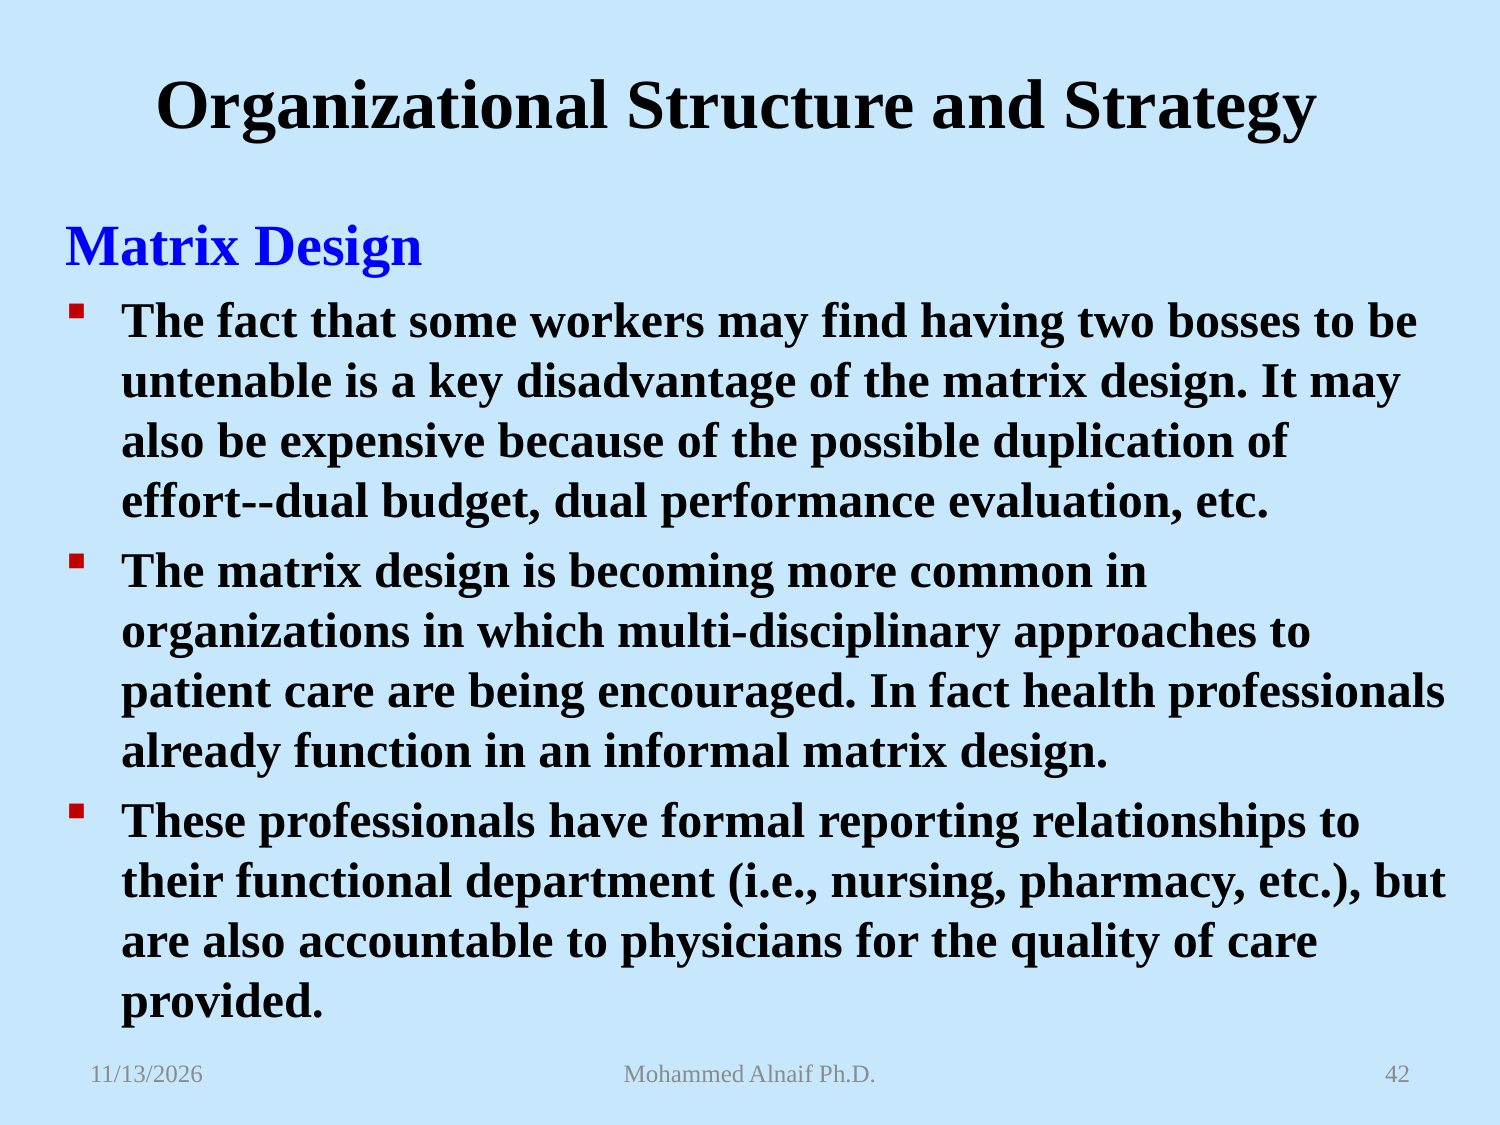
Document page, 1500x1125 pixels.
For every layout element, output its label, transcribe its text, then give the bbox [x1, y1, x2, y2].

title Organizational Structure and Strategy [99, 50, 1375, 150]
slide_number 42 [1074, 1042, 1425, 1103]
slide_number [75, 1042, 425, 1103]
subtitle Matrix Design The fact that some workers may find having two bosses to be untenable is a key disadvantage of the matrix design. It may also be expensive because of the possible duplication of effort--dual budget, dual performance evaluation, etc. The matrix design is becoming more common in organizations in which multi-disciplinary approaches to patient care are being encouraged. In fact health professionals already function in an informal matrix design. These professionals have formal reporting relationships to their functional department (i.e., nursing, pharmacy, etc.), but are also accountable to physicians for the quality of care provided. [50, 200, 1463, 1038]
footer Mohammed Alnaif Ph.D. [512, 1042, 988, 1103]
